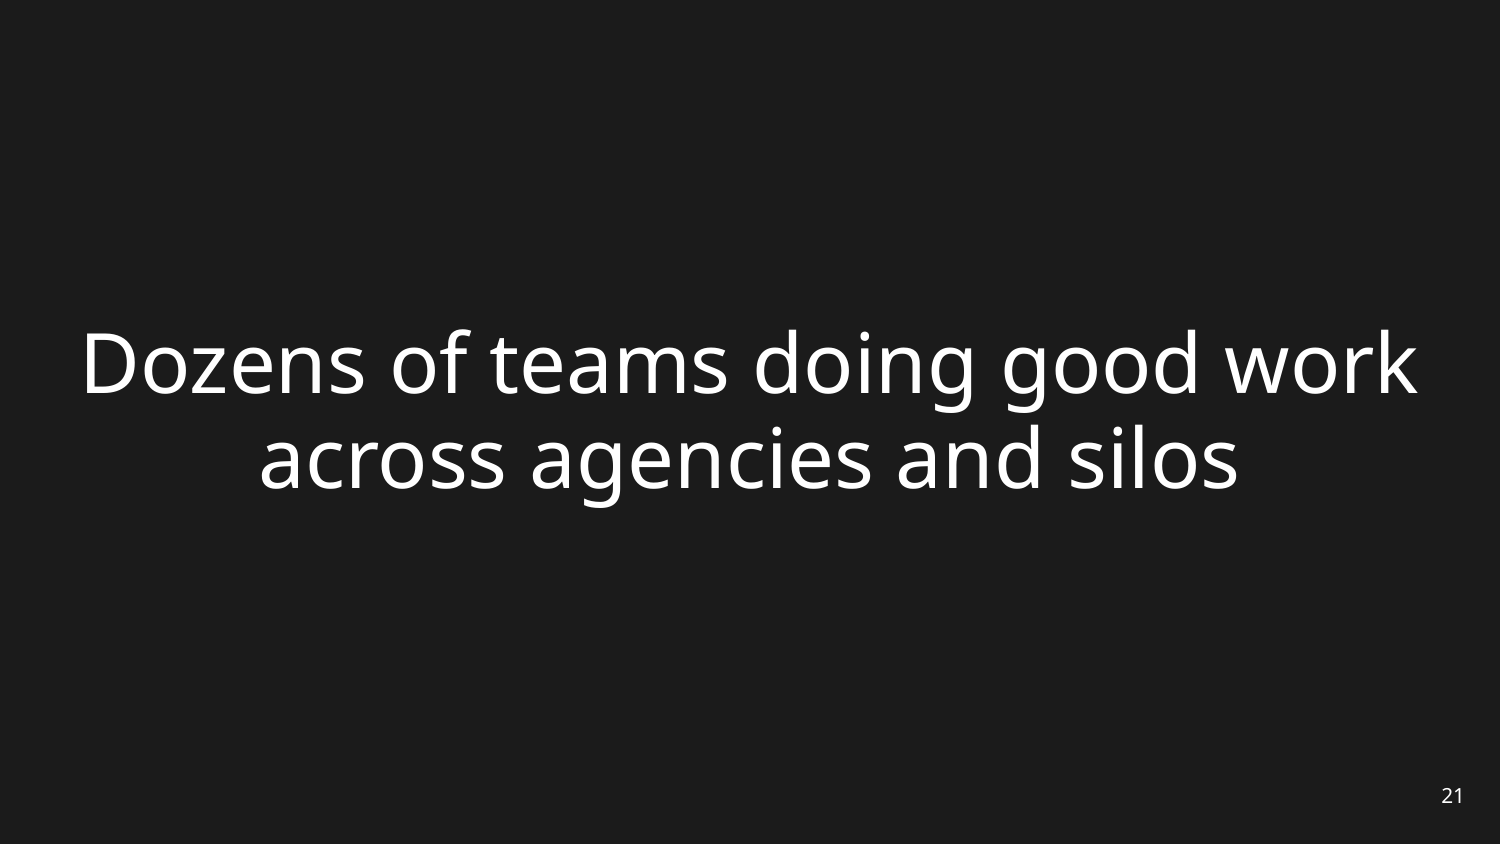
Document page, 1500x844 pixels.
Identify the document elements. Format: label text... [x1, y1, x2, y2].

slide_number 21 [1389, 764, 1480, 830]
title Dozens of teams doing good work across agencies and silos [51, 72, 1449, 753]
